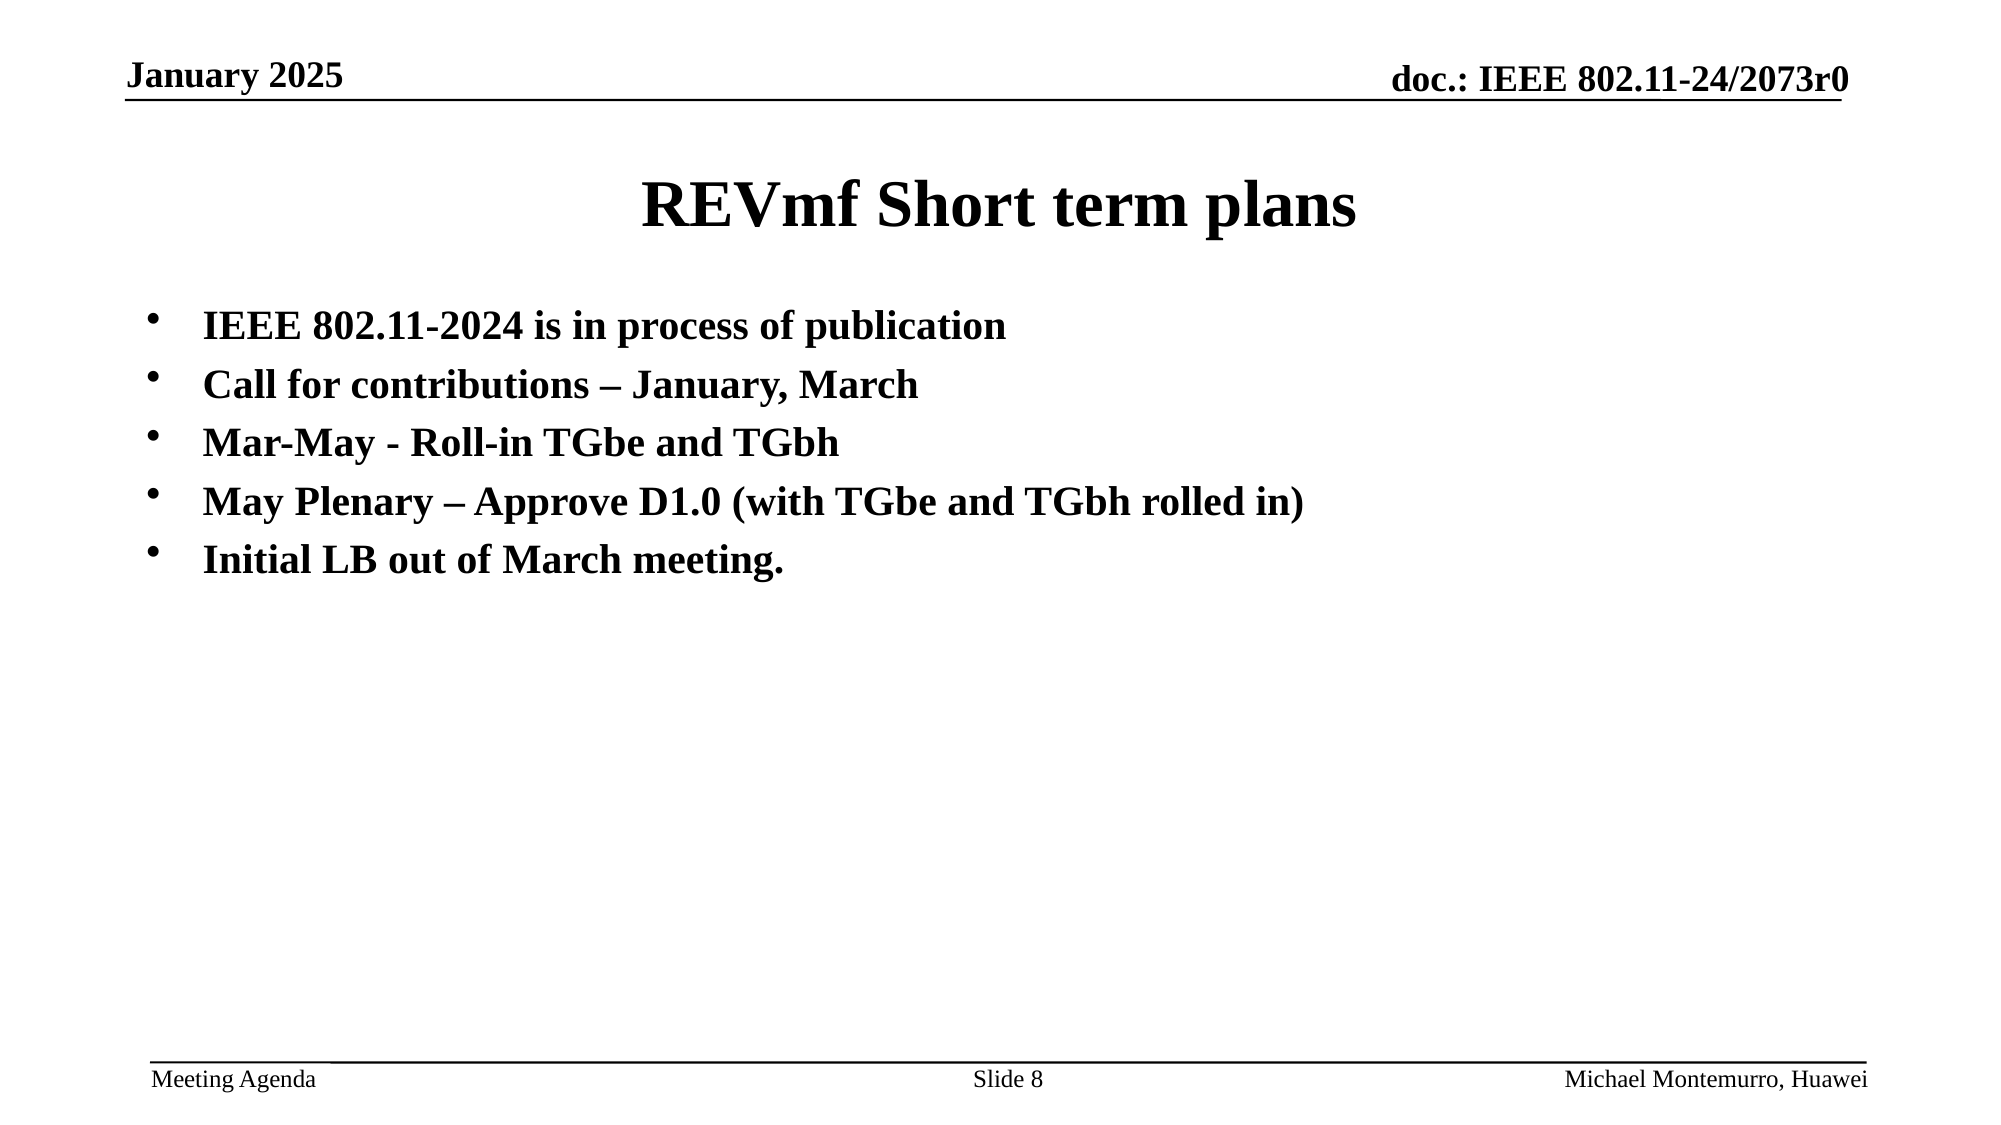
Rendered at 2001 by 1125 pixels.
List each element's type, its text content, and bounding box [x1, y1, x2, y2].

slide_number Slide 8 [972, 1061, 1045, 1093]
title REVmf Short term plans [150, 112, 1850, 288]
footer Michael Montemurro, Huawei [1266, 1061, 1869, 1093]
list IEEE 802.11-2024 is in process of publication Call for contributions – January, March Mar-May - Roll-in TGbe and TGbh May Plenary – Approve D1.0 (with TGbe and TGbh rolled in) Initial LB out of March meeting. [131, 290, 1850, 775]
